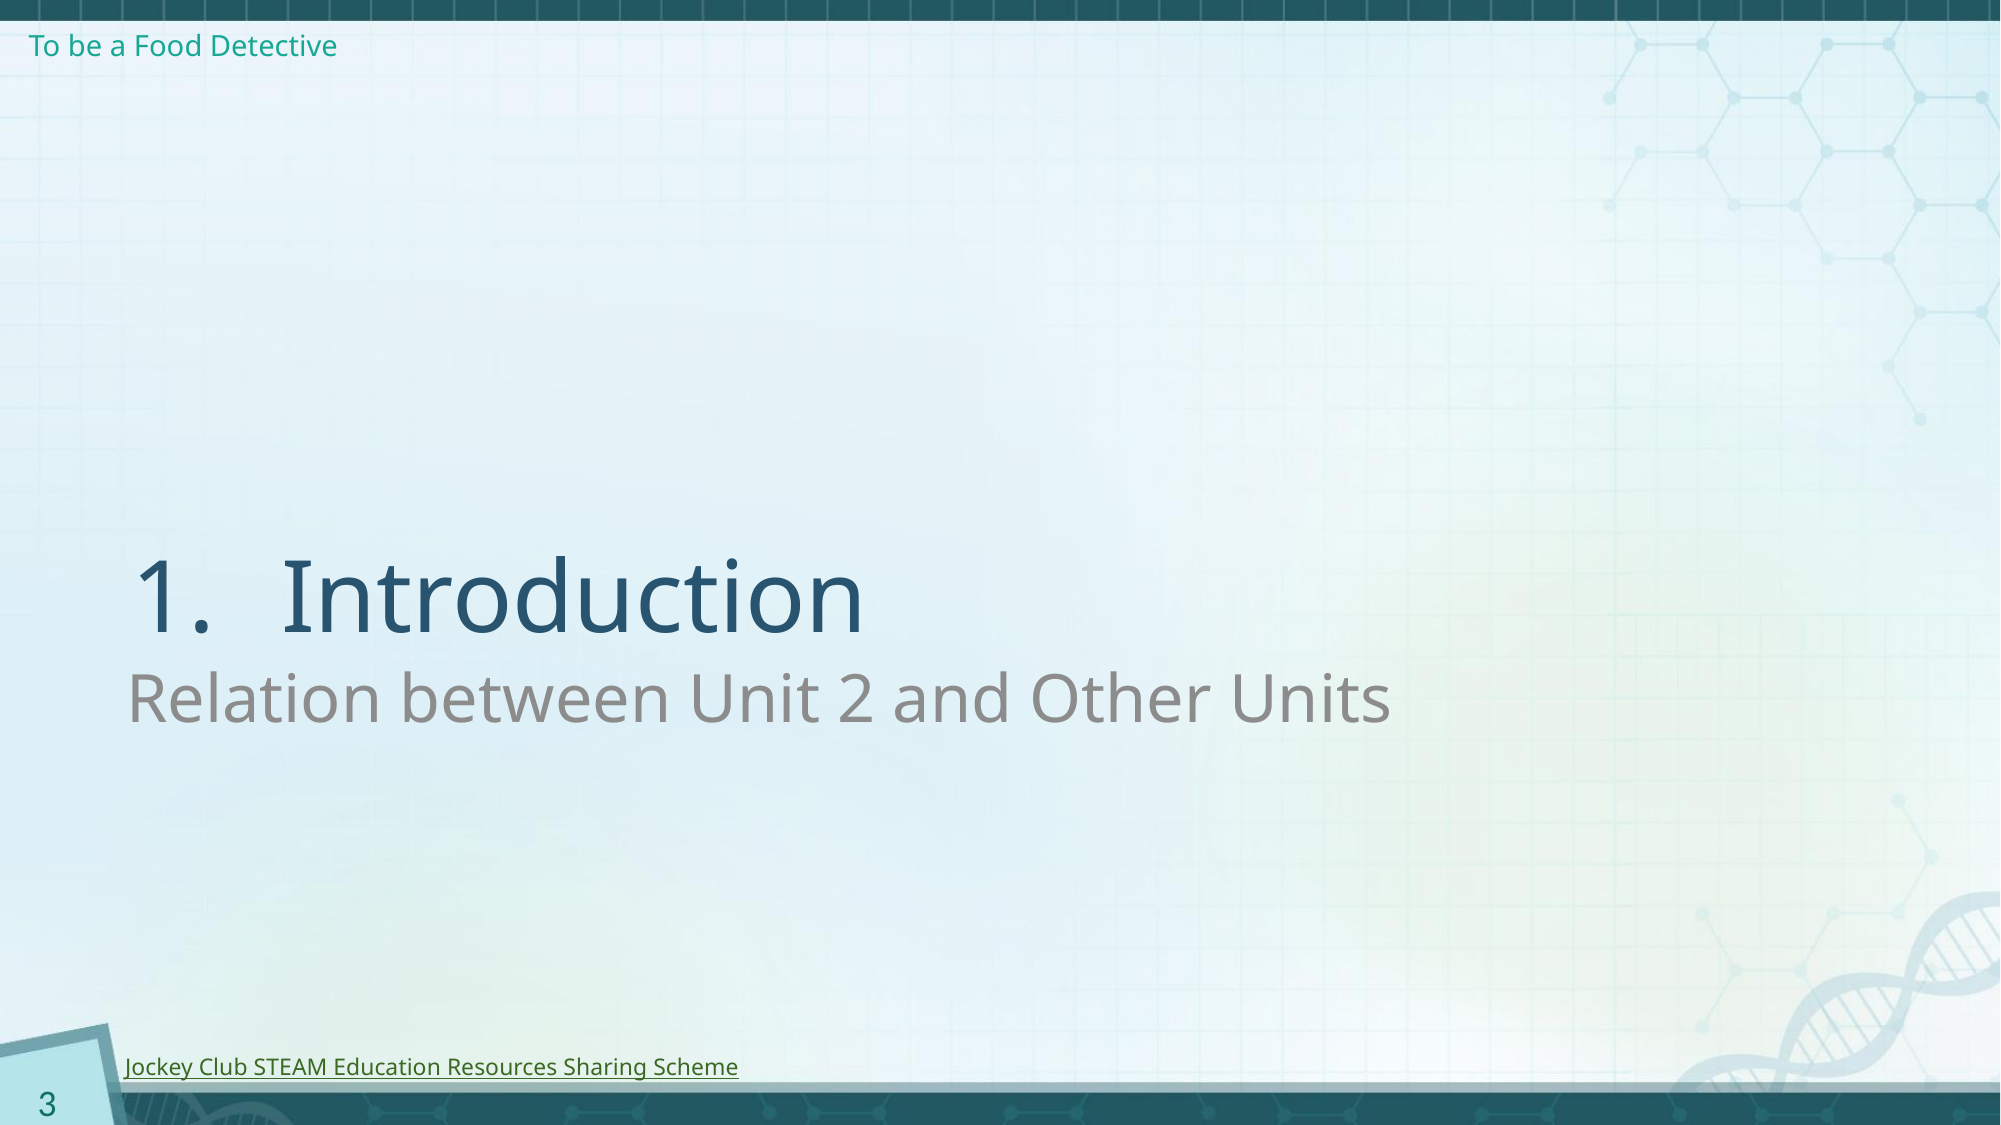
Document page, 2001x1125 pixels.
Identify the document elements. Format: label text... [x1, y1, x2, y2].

picture [0, 0, 2001, 1125]
text_box Relation between Unit 2 and Other Units [111, 648, 1488, 790]
slide_number 3 [0, 1071, 96, 1125]
text_box Introduction [111, 442, 1522, 743]
